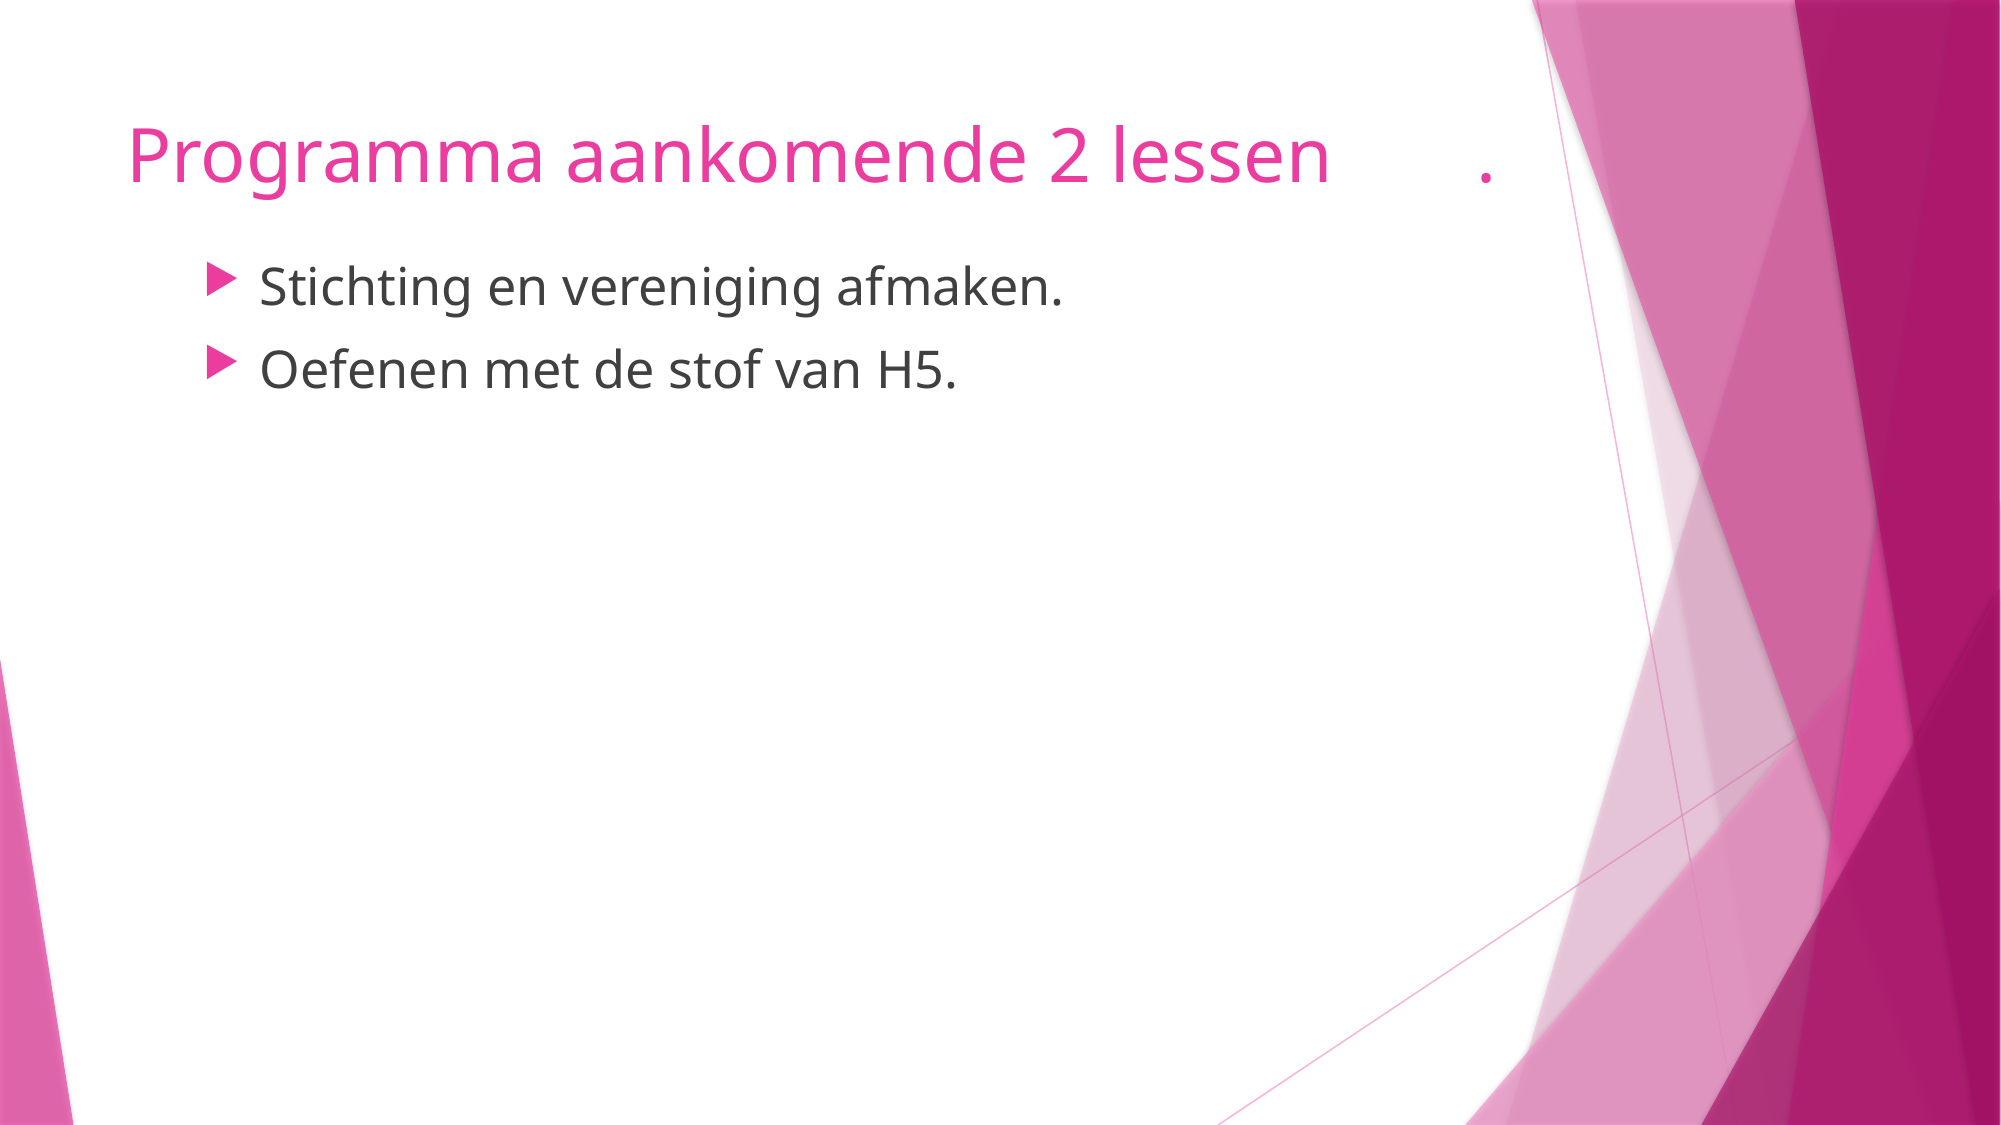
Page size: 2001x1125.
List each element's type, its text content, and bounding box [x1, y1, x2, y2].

list Stichting en vereniging afmaken. Oefenen met de stof van H5. [188, 246, 1599, 883]
title Programma aankomende 2 lessen . [111, 99, 1522, 317]
